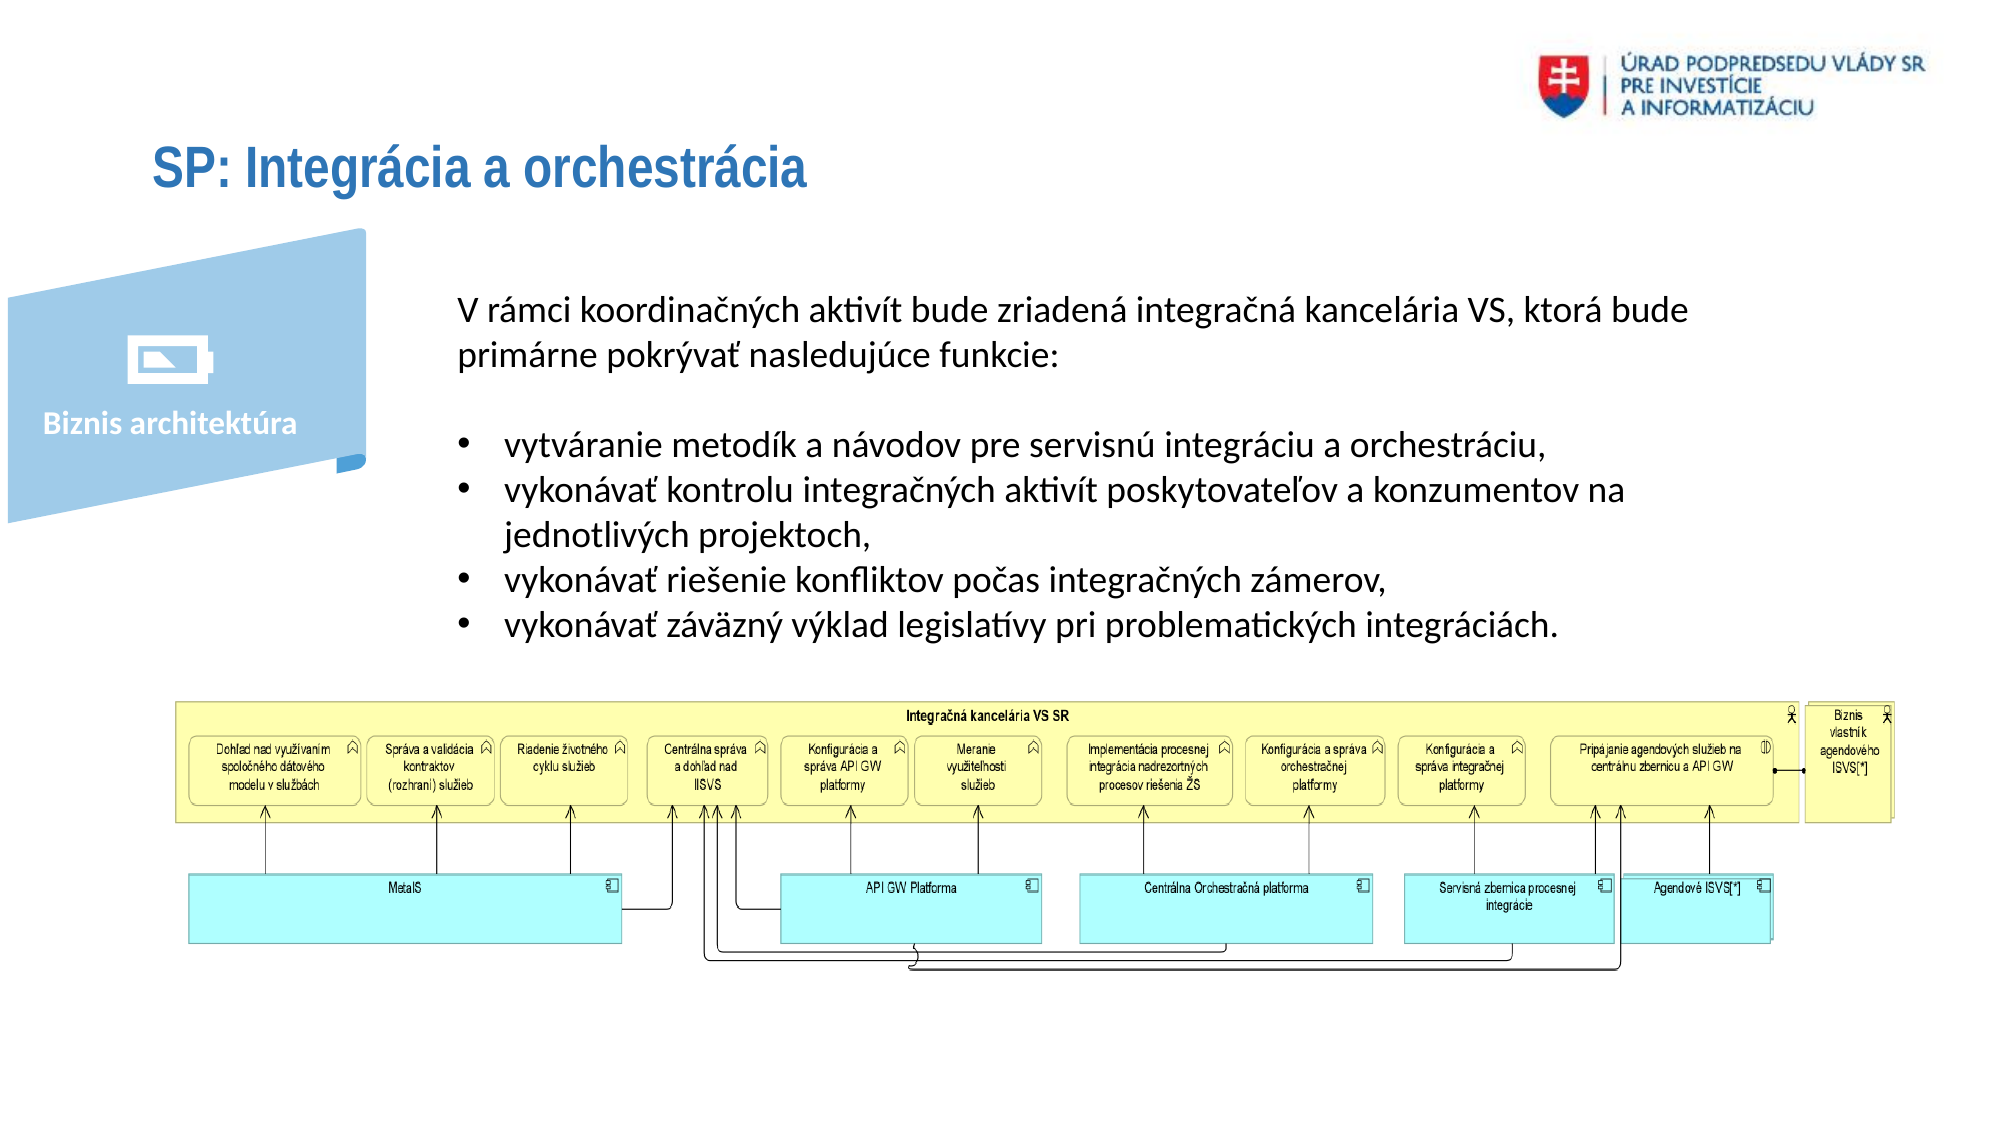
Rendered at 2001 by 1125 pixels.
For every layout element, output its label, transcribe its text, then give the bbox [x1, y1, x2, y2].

picture [175, 701, 1895, 971]
picture [1491, 9, 1973, 162]
text_box V rámci koordinačných aktivít bude zriadená integračná kancelária VS, ktorá bude primárne pokrývať nasledujúce funkcie: vytváranie metodík a návodov pre servisnú integráciu a orchestráciu, vykonávať kontrolu integračných aktivít poskytovateľov a konzumentov na jednotlivých projektoch, vykonávať riešenie konfliktov počas integračných zámerov, vykonávať záväzný výklad legislatívy pri problematických integráciách. [442, 277, 1732, 697]
text_box Biznis architektúra [28, 394, 313, 449]
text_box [127, 335, 214, 384]
text_box SP: Integrácia a orchestrácia [137, 59, 1863, 278]
text_box [7, 272, 367, 524]
text_box [336, 454, 366, 474]
